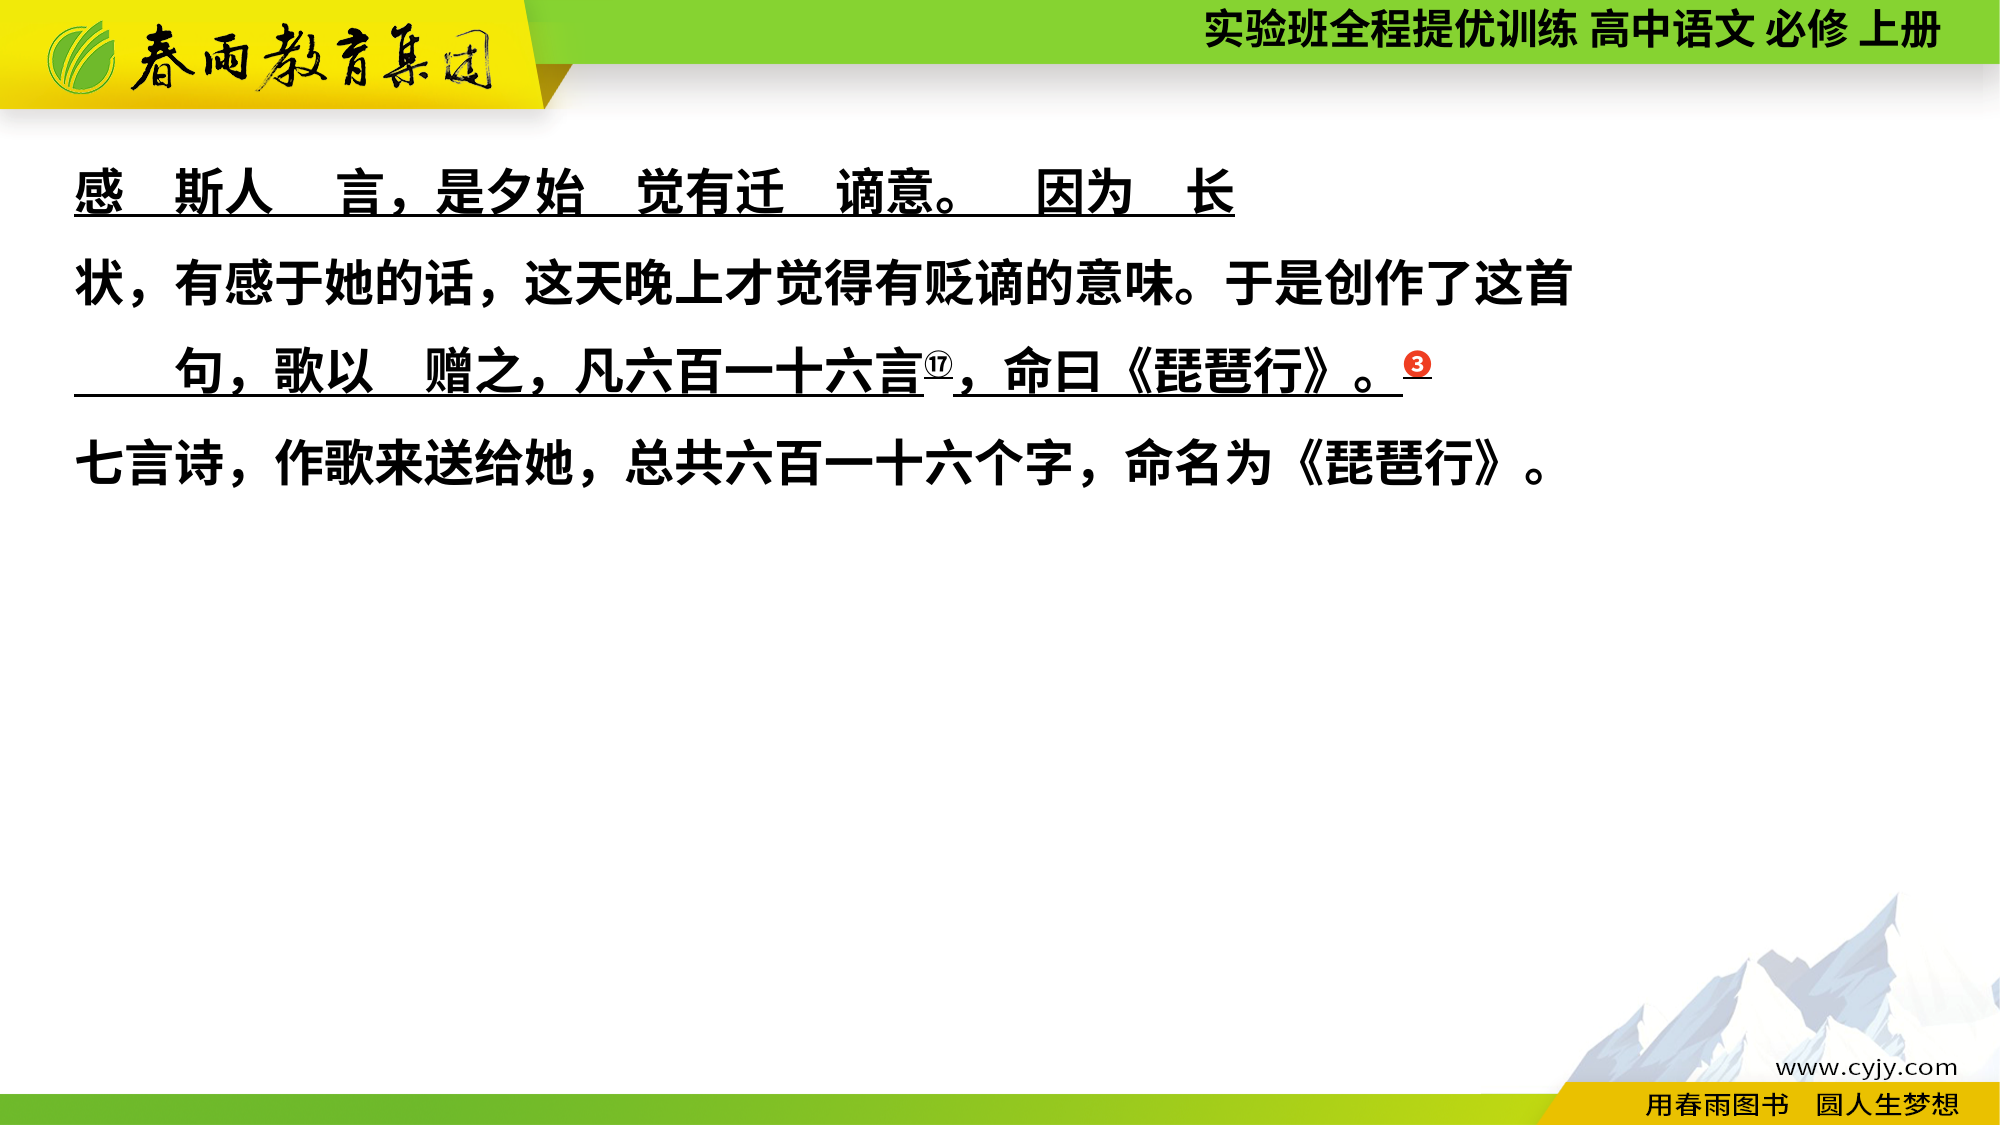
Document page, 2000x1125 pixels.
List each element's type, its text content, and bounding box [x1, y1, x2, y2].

text_box 状，有感于她的话，这天晚上才觉得有贬谪的意味。于是创作了这首 七言诗，作歌来送给她，总共六百一十六个字，命名为《琵琶行》。 [59, 213, 1944, 499]
picture [0, 0, 2000, 1125]
